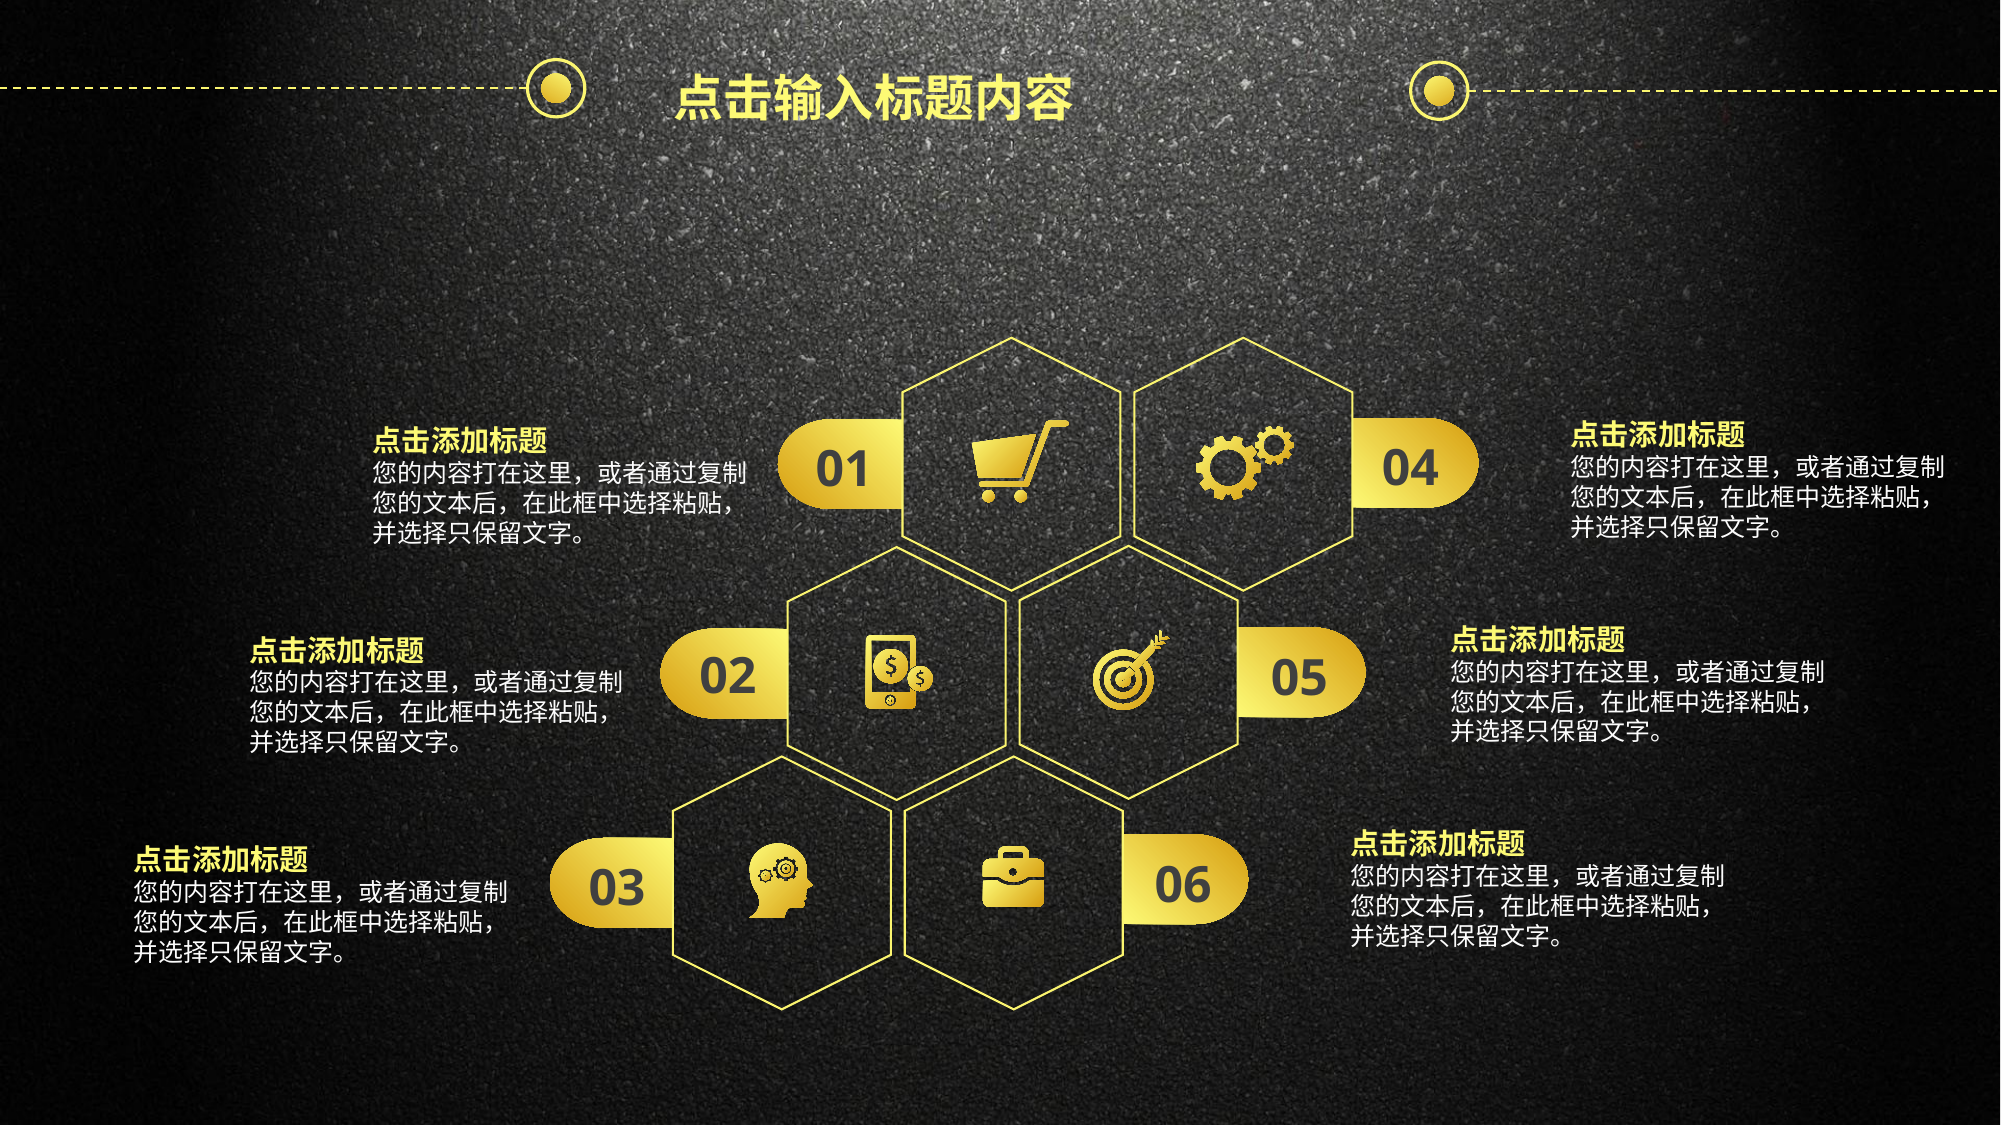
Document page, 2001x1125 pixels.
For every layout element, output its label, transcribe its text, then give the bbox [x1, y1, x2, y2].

picture [0, 0, 2001, 1125]
text_box 点击添加标题 您的内容打在这里，或者通过复制 您的文本后，在此框中选择粘贴， 并选择只保留文字。 [118, 833, 524, 1036]
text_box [1238, 627, 1366, 718]
text_box [526, 58, 586, 118]
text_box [672, 756, 891, 1010]
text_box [787, 547, 1006, 800]
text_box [902, 337, 1121, 591]
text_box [776, 419, 902, 509]
text_box 点击添加标题 您的内容打在这里，或者通过复制 您的文本后，在此框中选择粘贴， 并选择只保留文字。 [357, 415, 763, 618]
text_box 点击输入标题内容 [612, 42, 1089, 138]
text_box [1409, 61, 1470, 121]
text_box [540, 72, 572, 105]
text_box 点击添加标题 您的内容打在这里，或者通过复制 您的文本后，在此框中选择粘贴， 并选择只保留文字。 [1555, 409, 1961, 612]
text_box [1353, 418, 1479, 508]
text_box [1423, 74, 1456, 107]
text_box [1019, 545, 1238, 799]
text_box 点击添加标题 您的内容打在这里，或者通过复制 您的文本后，在此框中选择粘贴， 并选择只保留文字。 [234, 624, 640, 827]
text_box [660, 627, 787, 719]
text_box 点击添加标题 您的内容打在这里，或者通过复制 您的文本后，在此框中选择粘贴， 并选择只保留文字。 [1335, 818, 1741, 1021]
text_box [1134, 337, 1353, 591]
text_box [1123, 834, 1248, 925]
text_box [549, 837, 672, 928]
text_box 点击添加标题 您的内容打在这里，或者通过复制 您的文本后，在此框中选择粘贴， 并选择只保留文字。 [1435, 613, 1841, 816]
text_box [904, 756, 1123, 1010]
